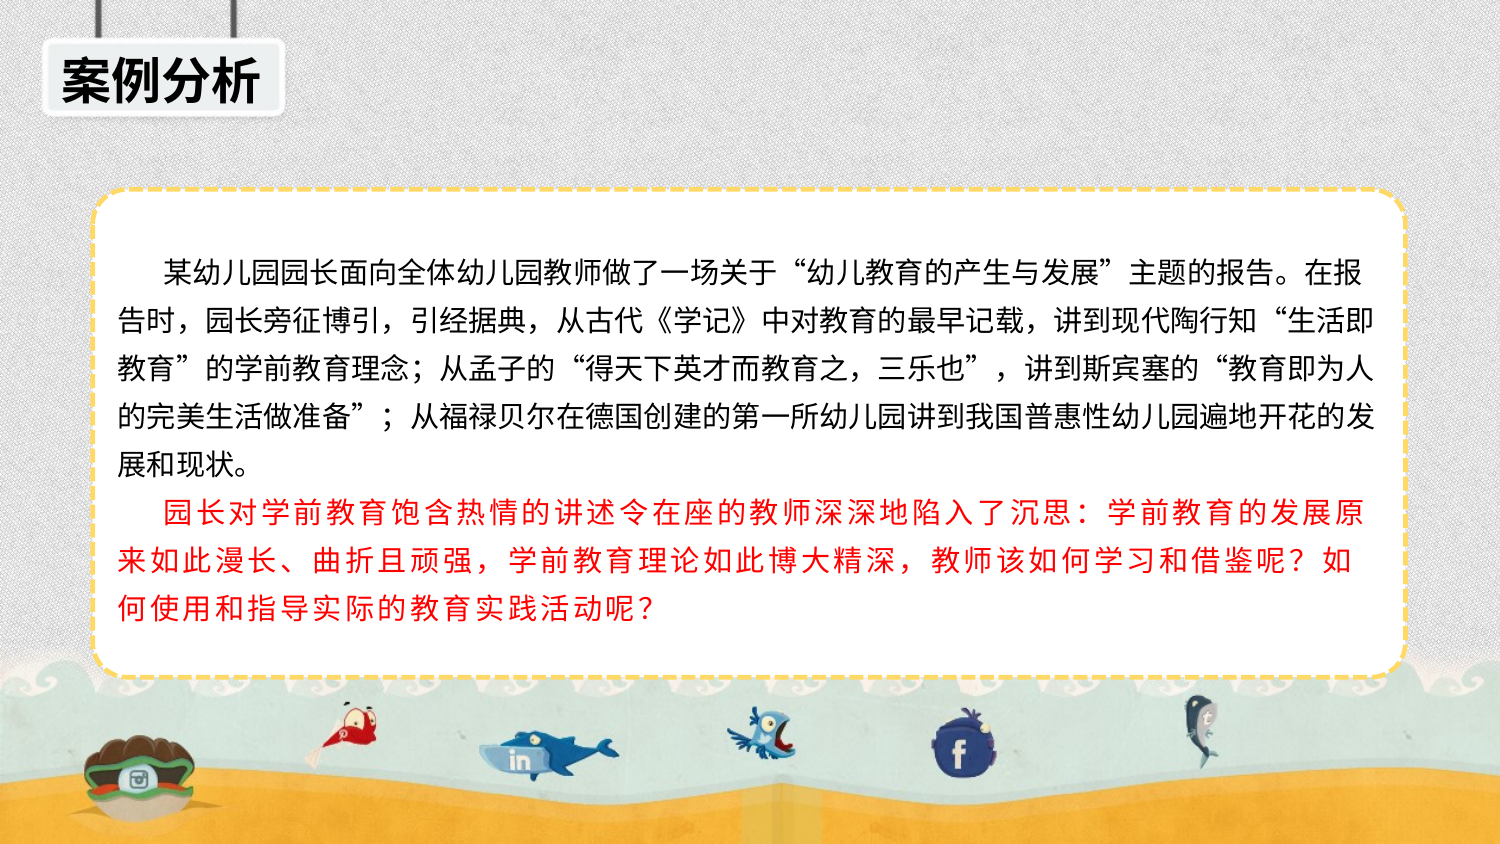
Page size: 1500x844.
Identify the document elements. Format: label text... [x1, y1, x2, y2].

text_box 某幼儿园园长面向全体幼儿园教师做了一场关于“幼儿教育的产生与发展”主题的报告。在报告时，园长旁征博引，引经据典，从古代《学记》中对教育的最早记载，讲到现代陶行知“生活即教育”的学前教育理念；从孟子的“得天下英才而教育之，三乐也”，讲到斯宾塞的“教育即为人的完美生活做准备”；从福禄贝尔在德国创建的第一所幼儿园讲到我国普惠性幼儿园遍地开花的发展和现状。 园长对学前教育饱含热情的讲述令在座的教师深深地陷入了沉思：学前教育的发展原来如此漫长、曲折且顽强，学前教育理论如此博大精深，教师该如何学习和借鉴呢？如何使用和指导实际的教育实践活动呢？ [91, 188, 1407, 679]
text_box 案例分析 [40, 41, 282, 120]
picture [0, 0, 1500, 844]
